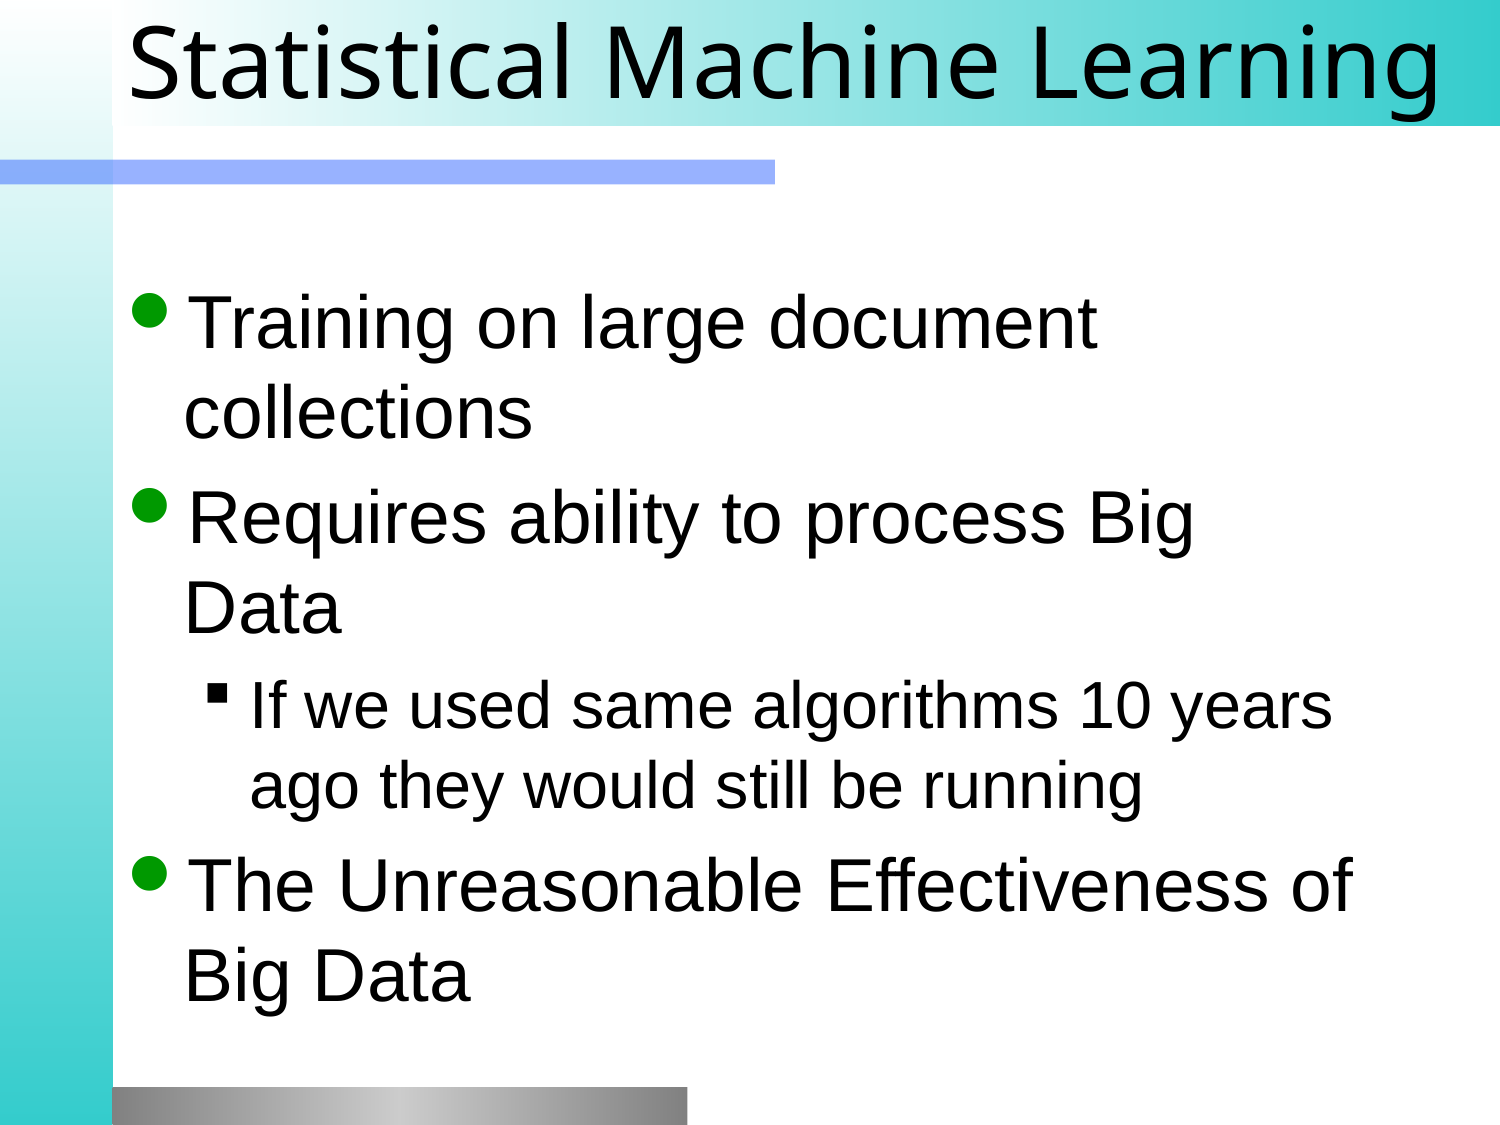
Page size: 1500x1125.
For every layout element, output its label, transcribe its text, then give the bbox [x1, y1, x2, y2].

list Training on large document collections Requires ability to process Big Data If we used same algorithms 10 years ago they would still be running The Unreasonable Effectiveness of Big Data [112, 265, 1388, 1095]
title Statistical Machine Learning [112, 0, 1500, 121]
